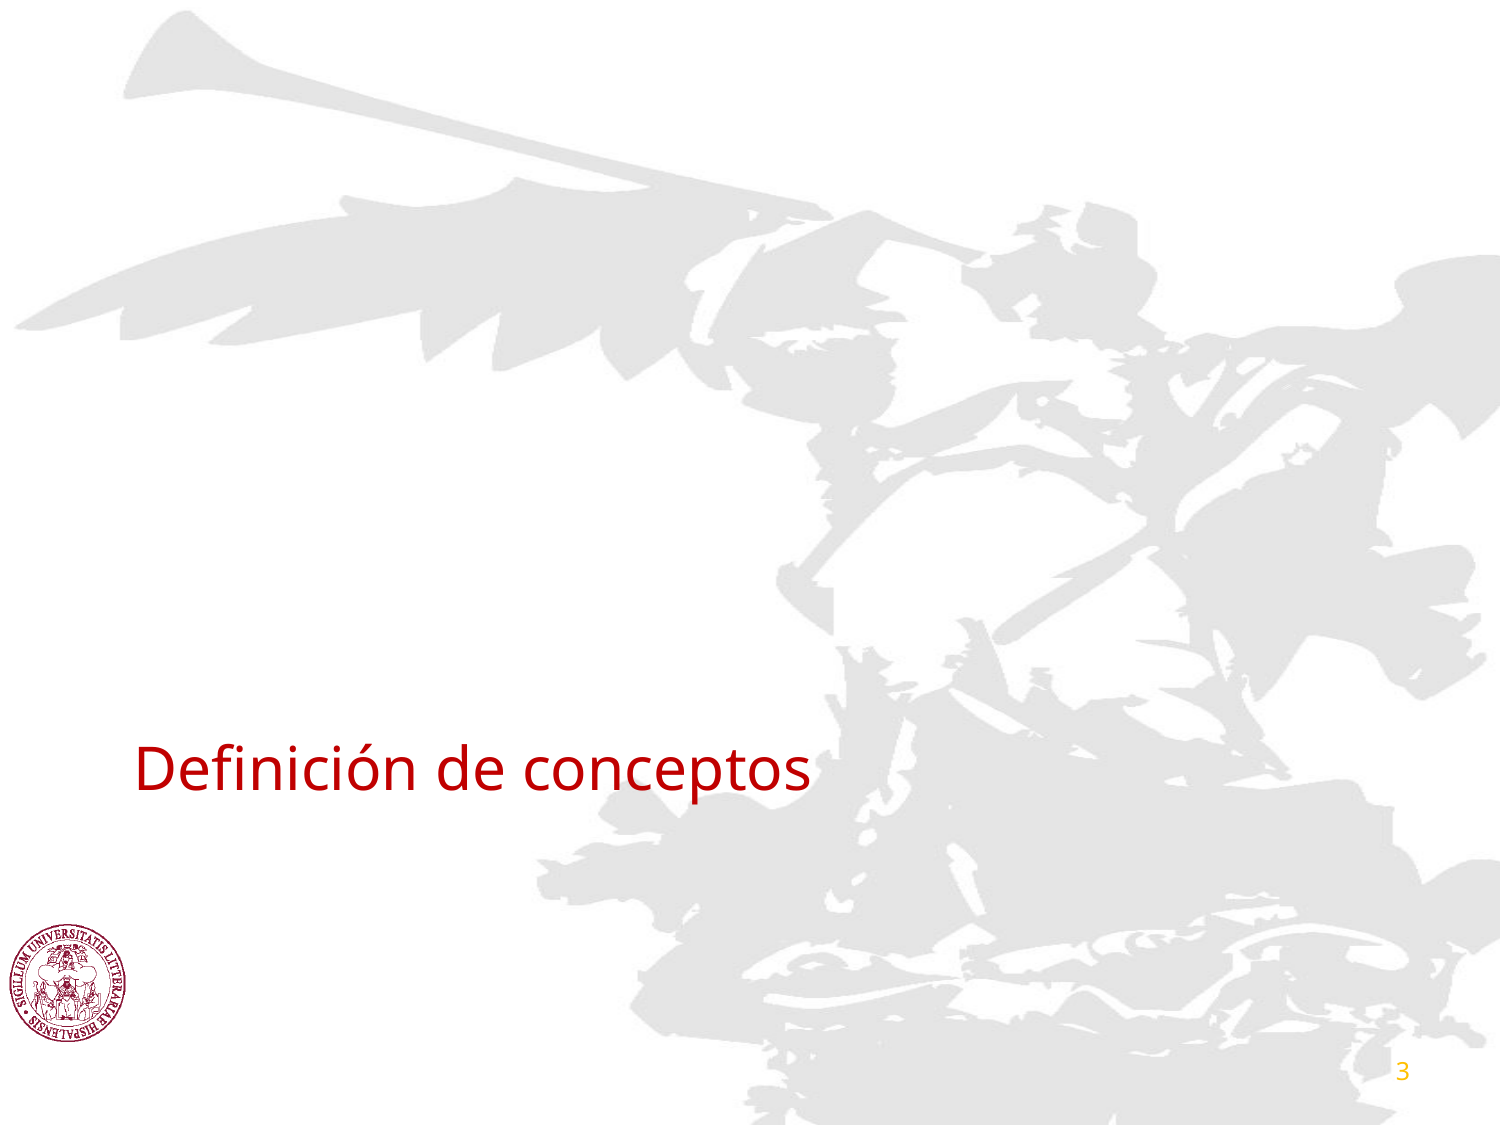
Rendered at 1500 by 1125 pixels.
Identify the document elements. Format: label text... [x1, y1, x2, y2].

picture [0, 0, 1500, 1125]
title Definición de conceptos [118, 722, 1394, 947]
slide_number 3 [1074, 1042, 1425, 1103]
